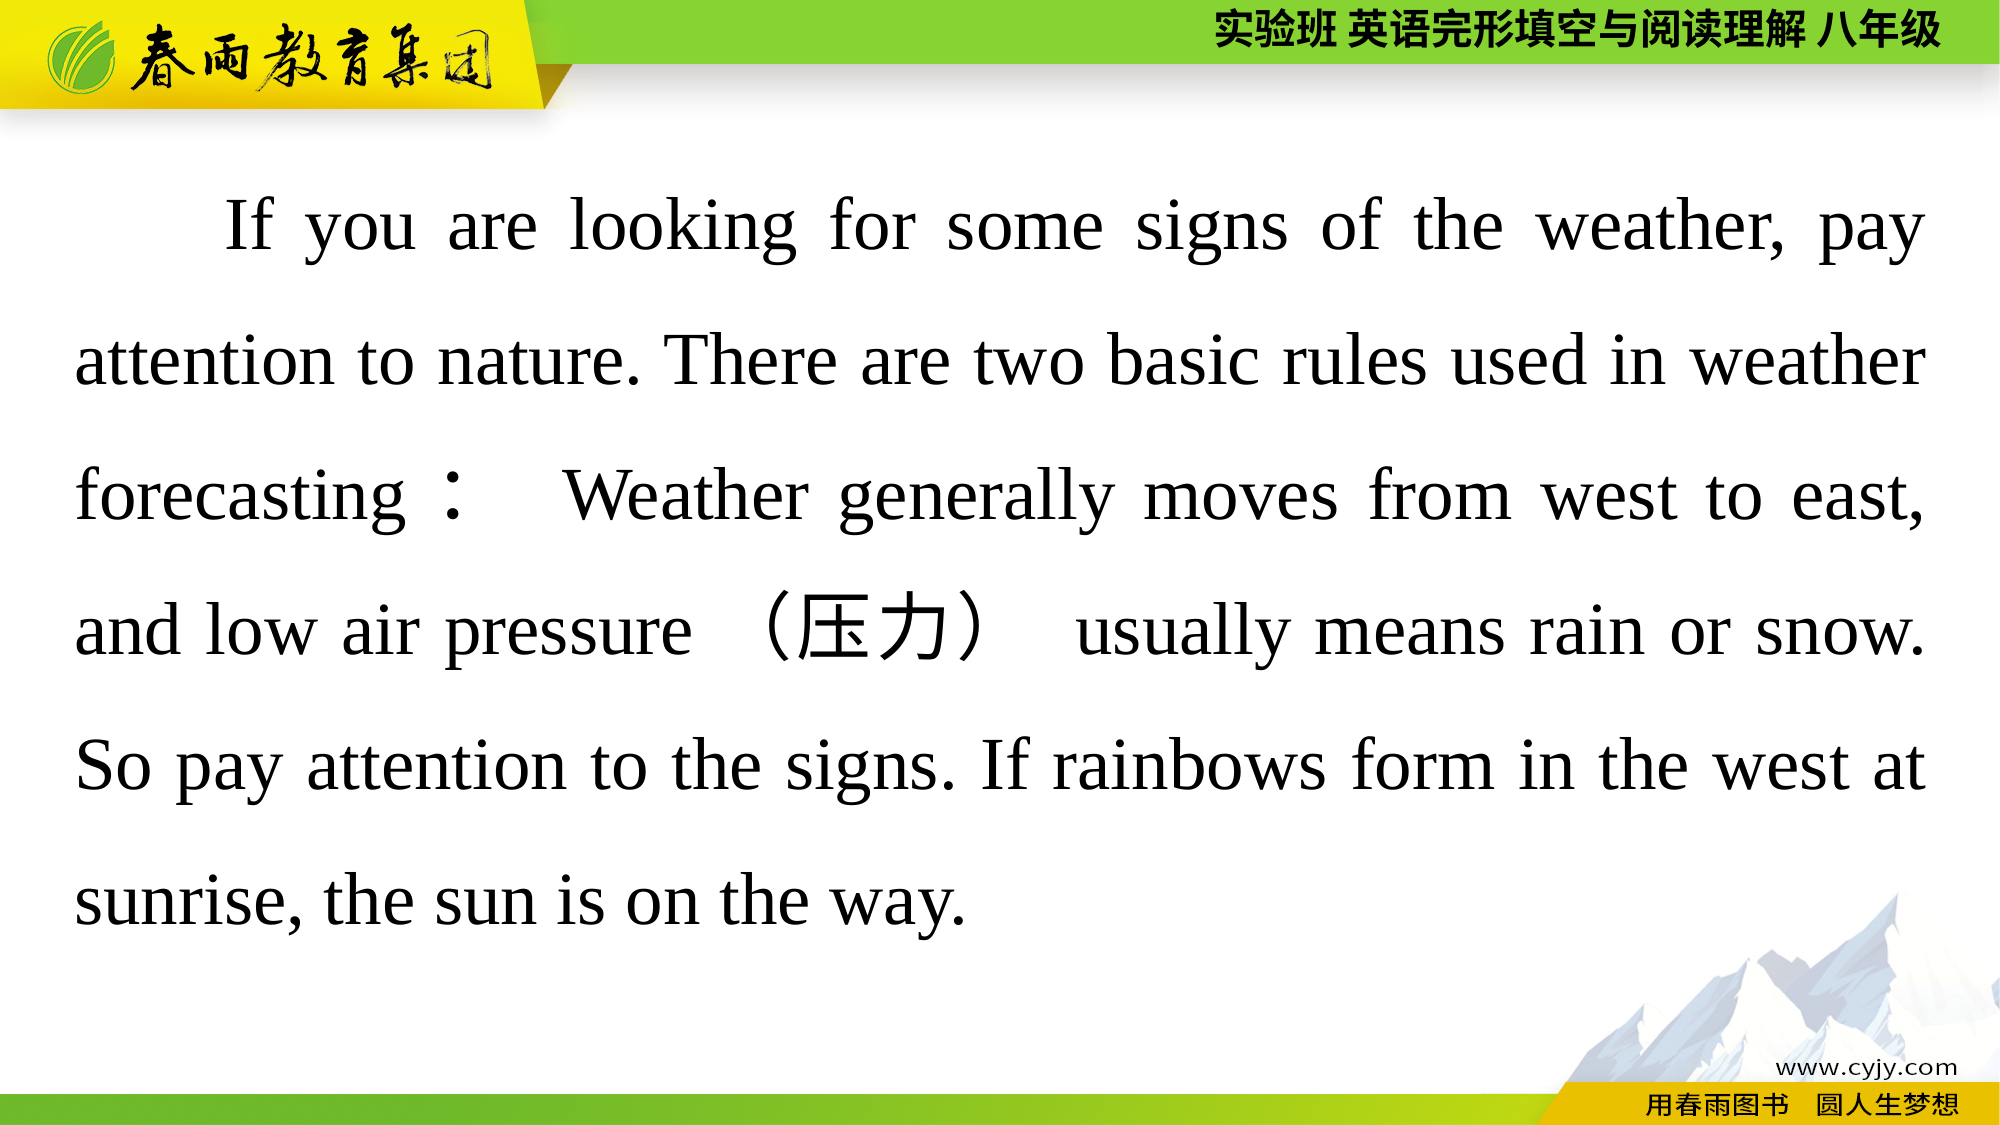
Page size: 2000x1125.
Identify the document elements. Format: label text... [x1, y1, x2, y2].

list If you are looking for some signs of the weather, pay attention to nature. There are two basic rules used in weather forecasting： Weather generally moves from west to east, and low air pressure（压力） usually means rain or snow. So pay attention to the signs. If rainbows form in the west at sunrise, the sun is on the way. [59, 122, 1944, 940]
picture [0, 0, 2000, 1125]
